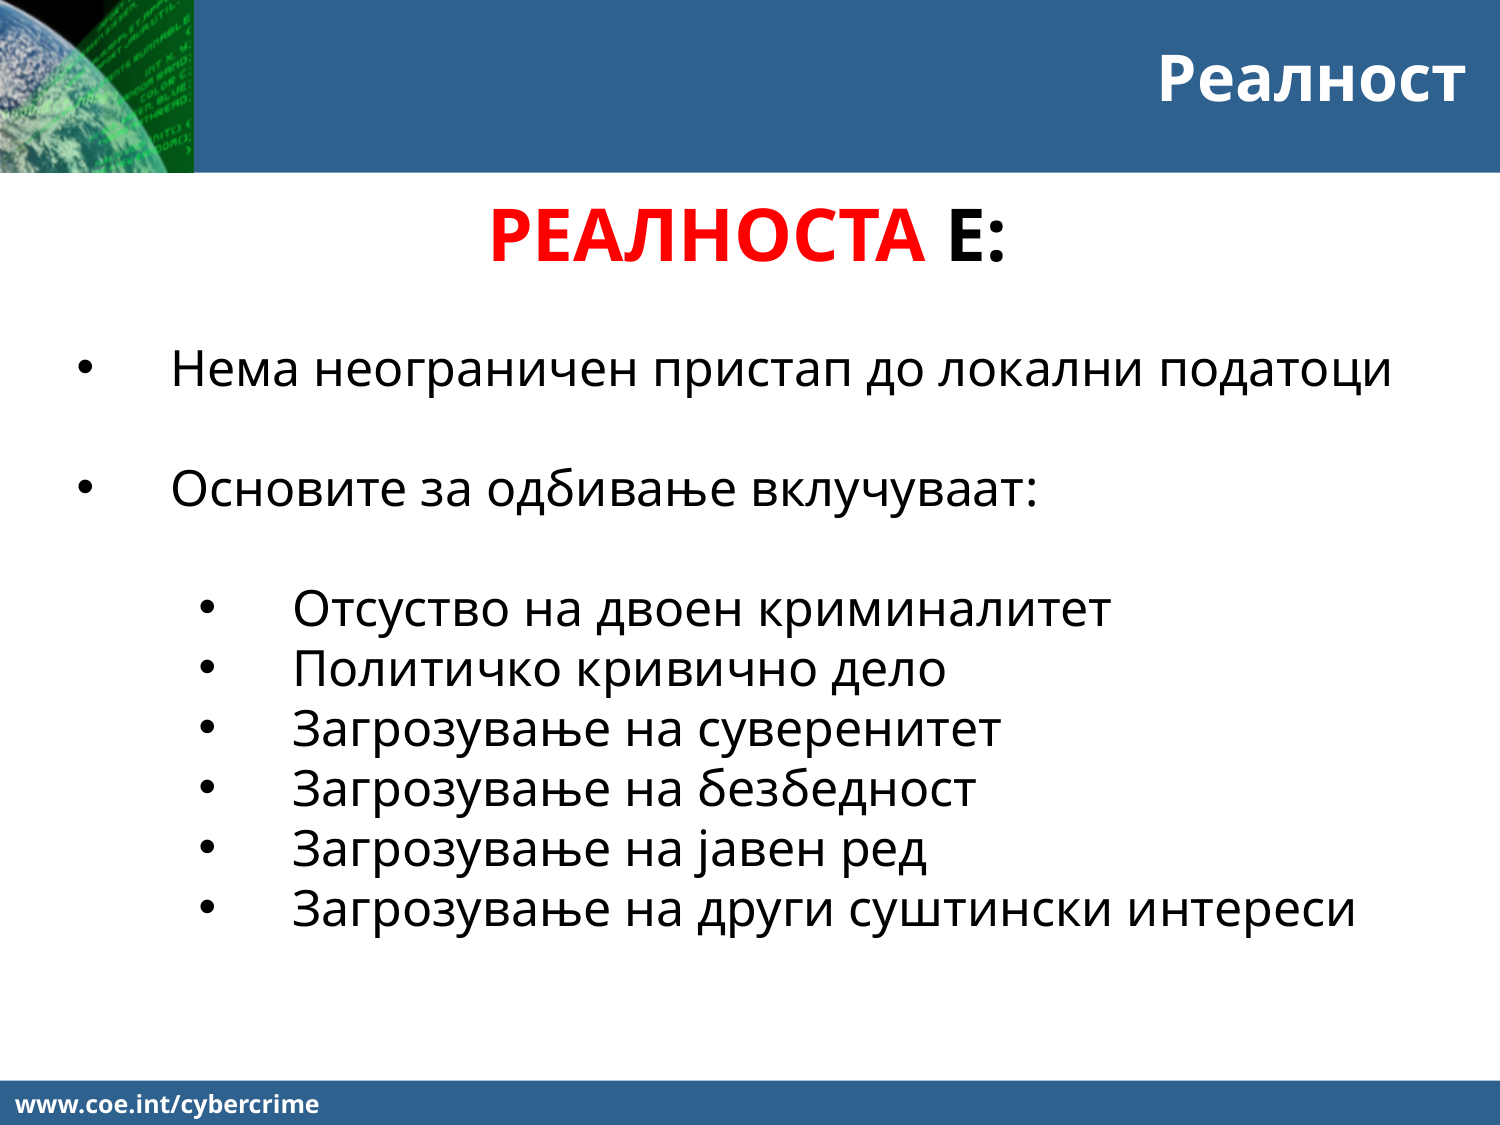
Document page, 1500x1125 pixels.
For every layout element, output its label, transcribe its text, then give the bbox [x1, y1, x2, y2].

text_box РЕАЛНОСТА Е: Нема неограничен пристап до локални податоци Основите за одбивање вклучуваат: Отсуство на двоен криминалитет Политичко кривично дело Загрозување на суверенитет Загрозување на безбедност Загрозување на јавен ред Загрозување на други суштински интереси [61, 181, 1433, 944]
text_box [197, 0, 1500, 175]
text_box Реалност [206, 29, 1483, 122]
text_box www.coe.int/cybercrime [0, 1079, 1500, 1125]
picture [0, 0, 194, 173]
